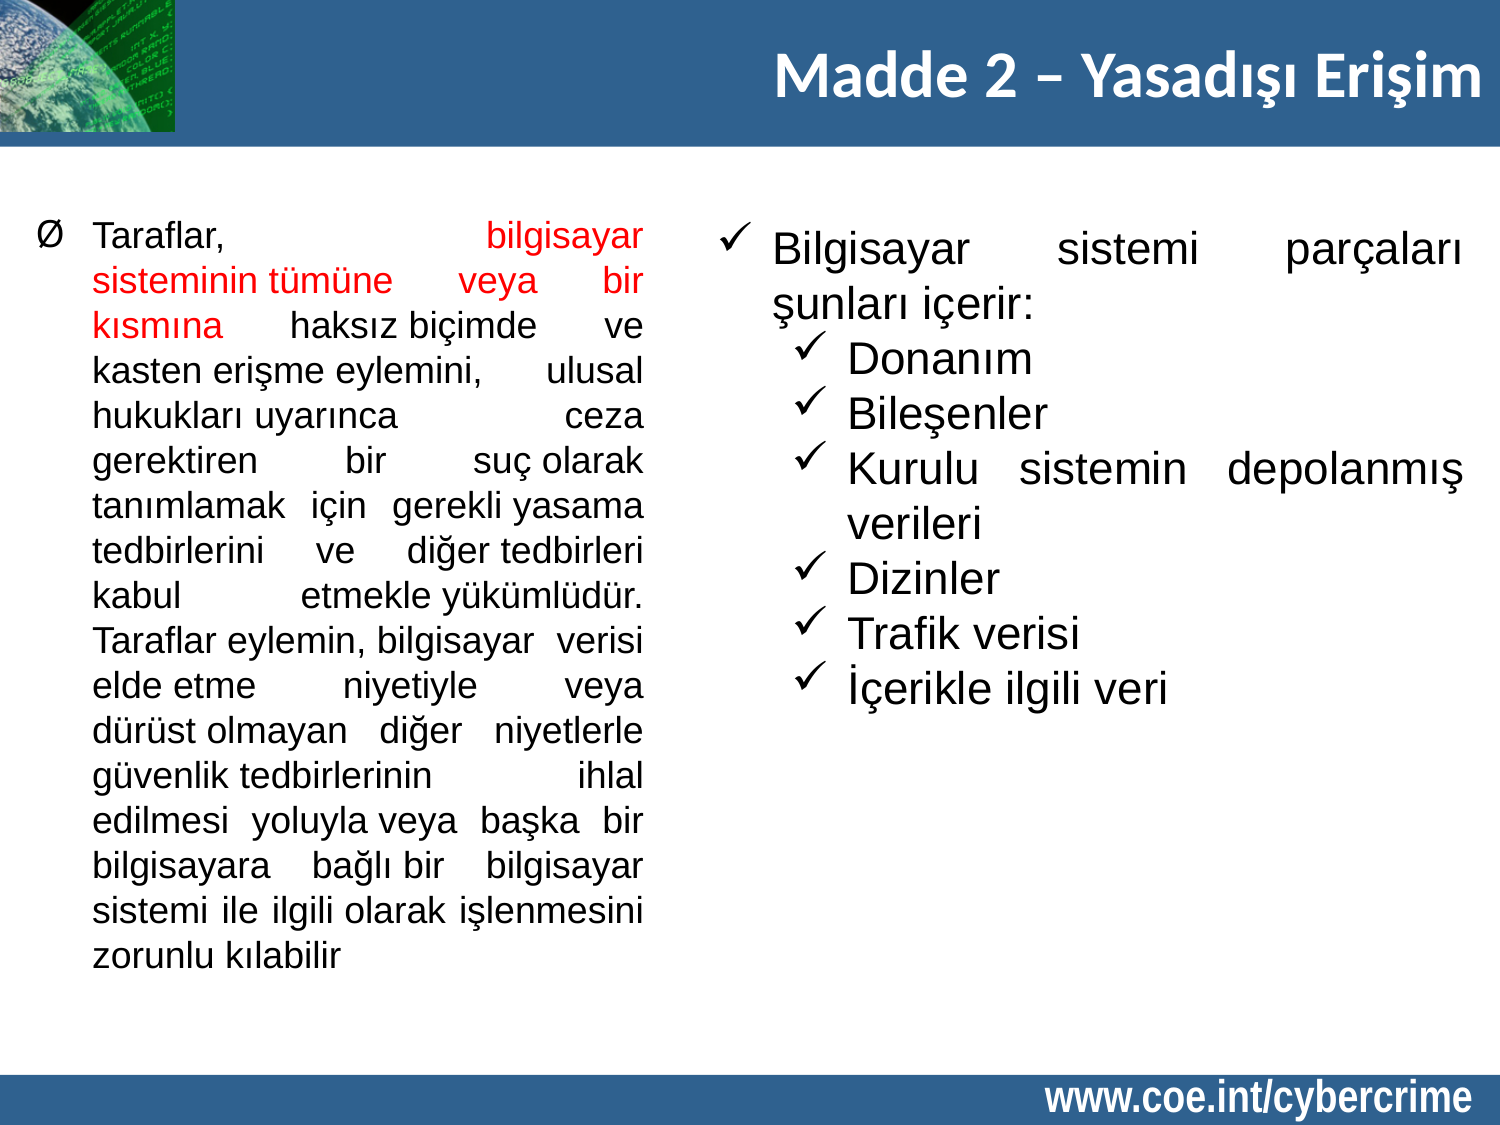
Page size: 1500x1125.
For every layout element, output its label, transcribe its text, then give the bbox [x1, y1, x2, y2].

picture [0, 0, 175, 132]
text_box Taraflar, bilgisayar sisteminin tümüne veya bir kısmına haksız biçimde ve kasten erişme eylemini, ulusal hukukları uyarınca ceza gerektiren bir suç olarak tanımlamak için gerekli yasama tedbirlerini ve diğer tedbirleri kabul etmekle yükümlüdür. Taraflar eylemin, bilgisayar verisi elde etme niyetiyle veya dürüst olmayan diğer niyetlerle güvenlik tedbirlerinin ihlal edilmesi yoluyla veya başka bir bilgisayara bağlı bir bilgisayar sistemi ile ilgili olarak işlenmesini zorunlu kılabilir [20, 158, 659, 1029]
text_box Madde 2 – Yasadışı Erişim [0, 0, 1500, 149]
text_box [0, 1073, 1030, 1125]
text_box www.coe.int/cybercrime [1030, 1059, 1500, 1125]
text_box Bilgisayar sistemi parçaları şunları içerir: Donanım Bileşenler Kurulu sistemin depolanmış verileri Dizinler Trafik verisi İçerikle ilgili veri [701, 211, 1480, 721]
